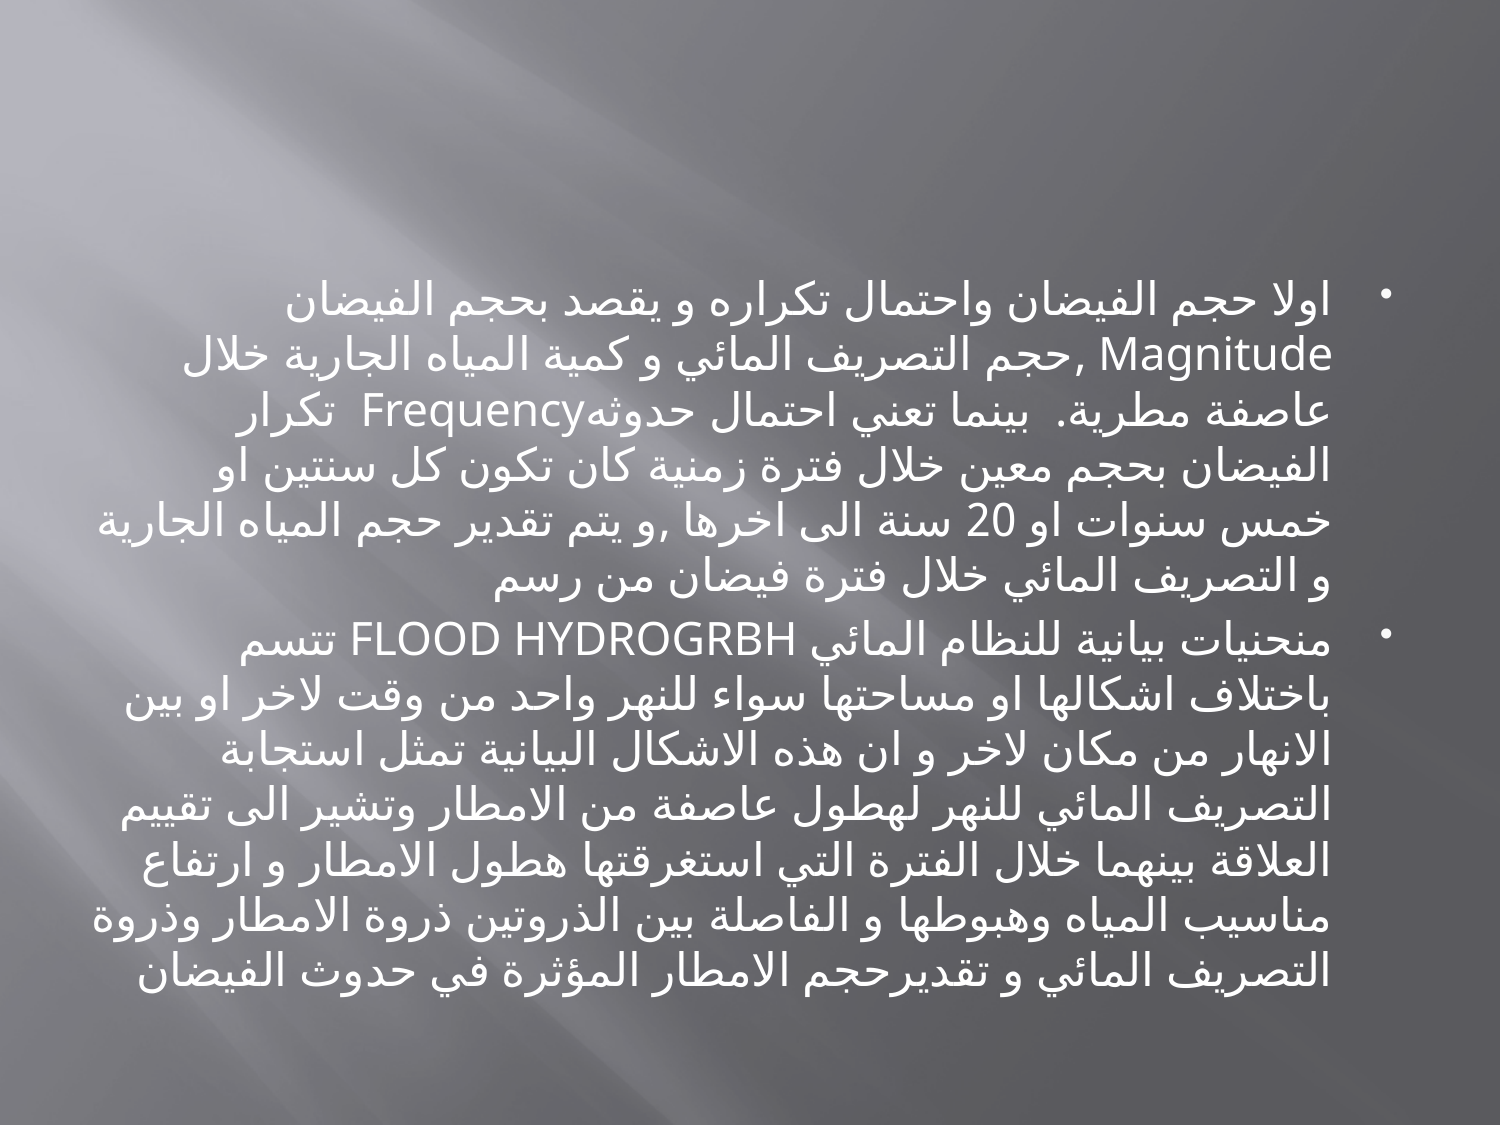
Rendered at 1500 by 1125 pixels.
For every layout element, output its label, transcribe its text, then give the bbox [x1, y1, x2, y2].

list اولا حجم الفيضان واحتمال تكراره و يقصد بحجم الفيضان Magnitude ,حجم التصريف المائي و كمية المياه الجارية خلال عاصفة مطرية. بينما تعني احتمال حدوثهFrequency تكرار الفيضان بحجم معين خلال فترة زمنية كان تكون كل سنتين او خمس سنوات او 20 سنة الى اخرها ,و يتم تقدير حجم المياه الجارية و التصريف المائي خلال فترة فيضان من رسم منحنيات بيانية للنظام المائي FLOOD HYDROGRBH تتسم باختلاف اشكالها او مساحتها سواء للنهر واحد من وقت لاخر او بين الانهار من مكان لاخر و ان هذه الاشكال البيانية تمثل استجابة التصريف المائي للنهر لهطول عاصفة من الامطار وتشير الى تقييم العلاقة بينهما خلال الفترة التي استغرقتها هطول الامطار و ارتفاع مناسيب المياه وهبوطها و الفاصلة بين الذروتين ذروة الامطار وذروة التصريف المائي و تقديرحجم الامطار المؤثرة في حدوث الفيضان [75, 262, 1425, 1035]
